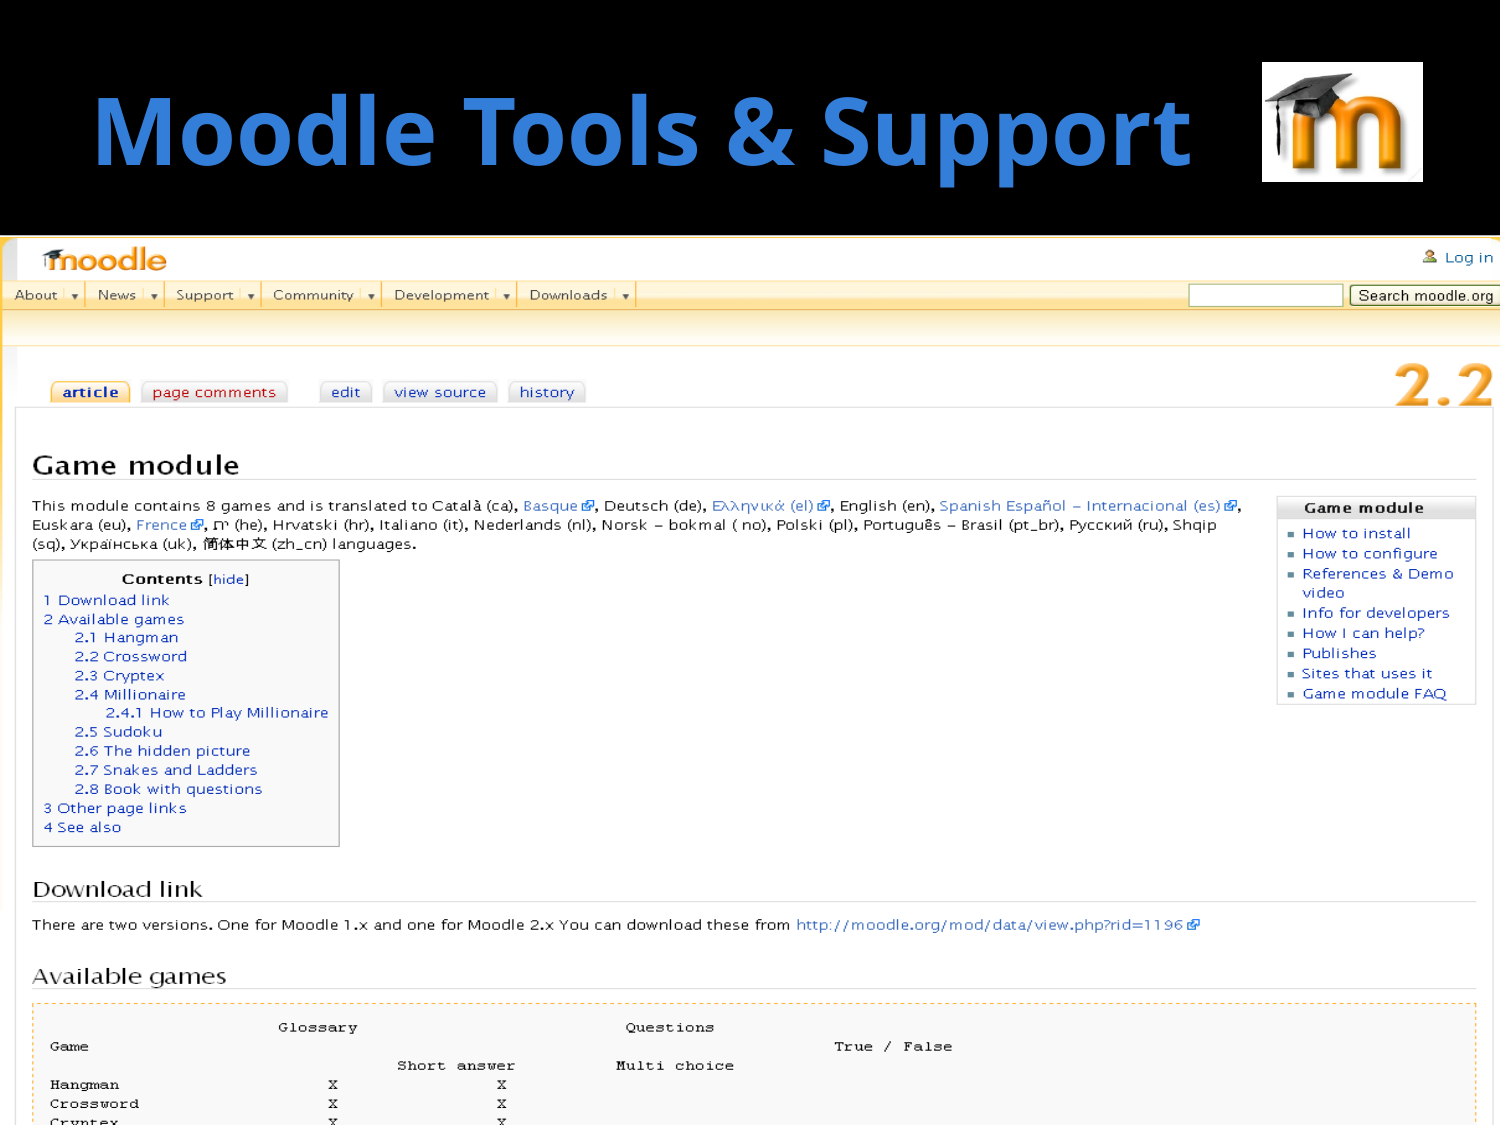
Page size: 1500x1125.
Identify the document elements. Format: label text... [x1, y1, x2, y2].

title Moodle Tools & Support [75, 25, 1425, 231]
picture [0, 237, 1500, 1125]
picture [1262, 62, 1423, 182]
